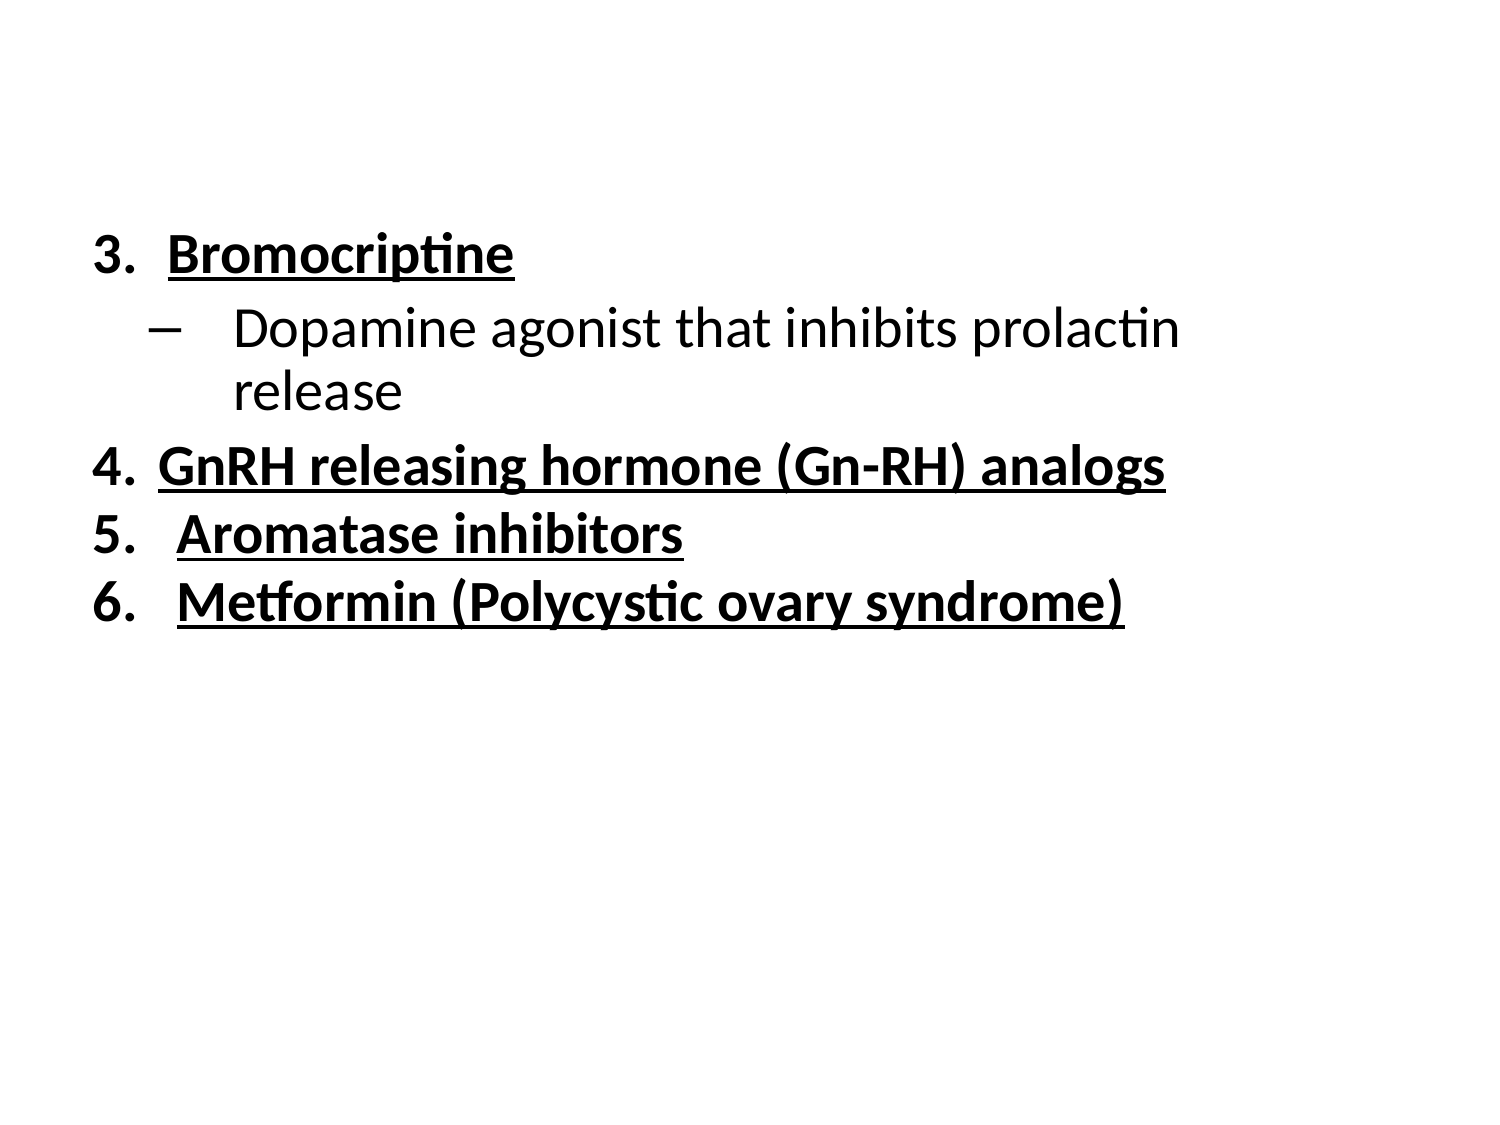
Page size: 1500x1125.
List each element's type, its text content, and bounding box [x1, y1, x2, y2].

list Bromocriptine Dopamine agonist that inhibits prolactin release GnRH releasing hormone (Gn-RH) analogs Aromatase inhibitors Metformin (Polycystic ovary syndrome) [77, 215, 1366, 895]
